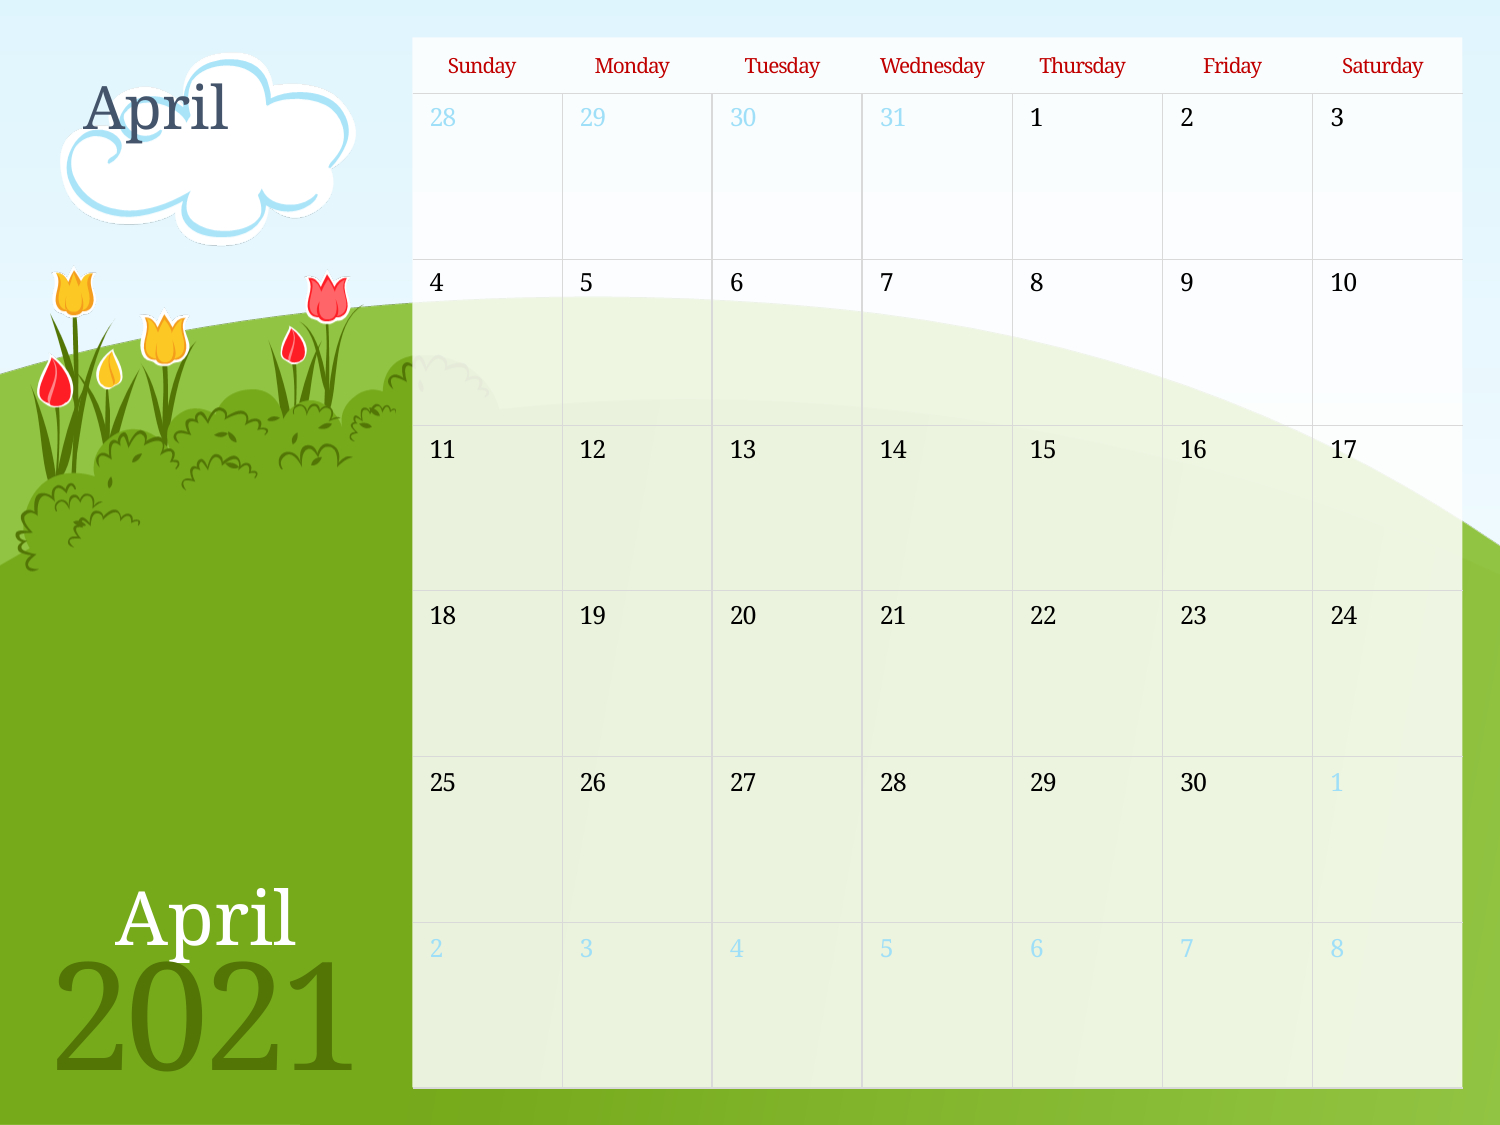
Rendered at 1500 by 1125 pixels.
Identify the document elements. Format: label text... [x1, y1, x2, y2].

picture [0, 0, 1500, 1125]
title April [68, 70, 1450, 150]
